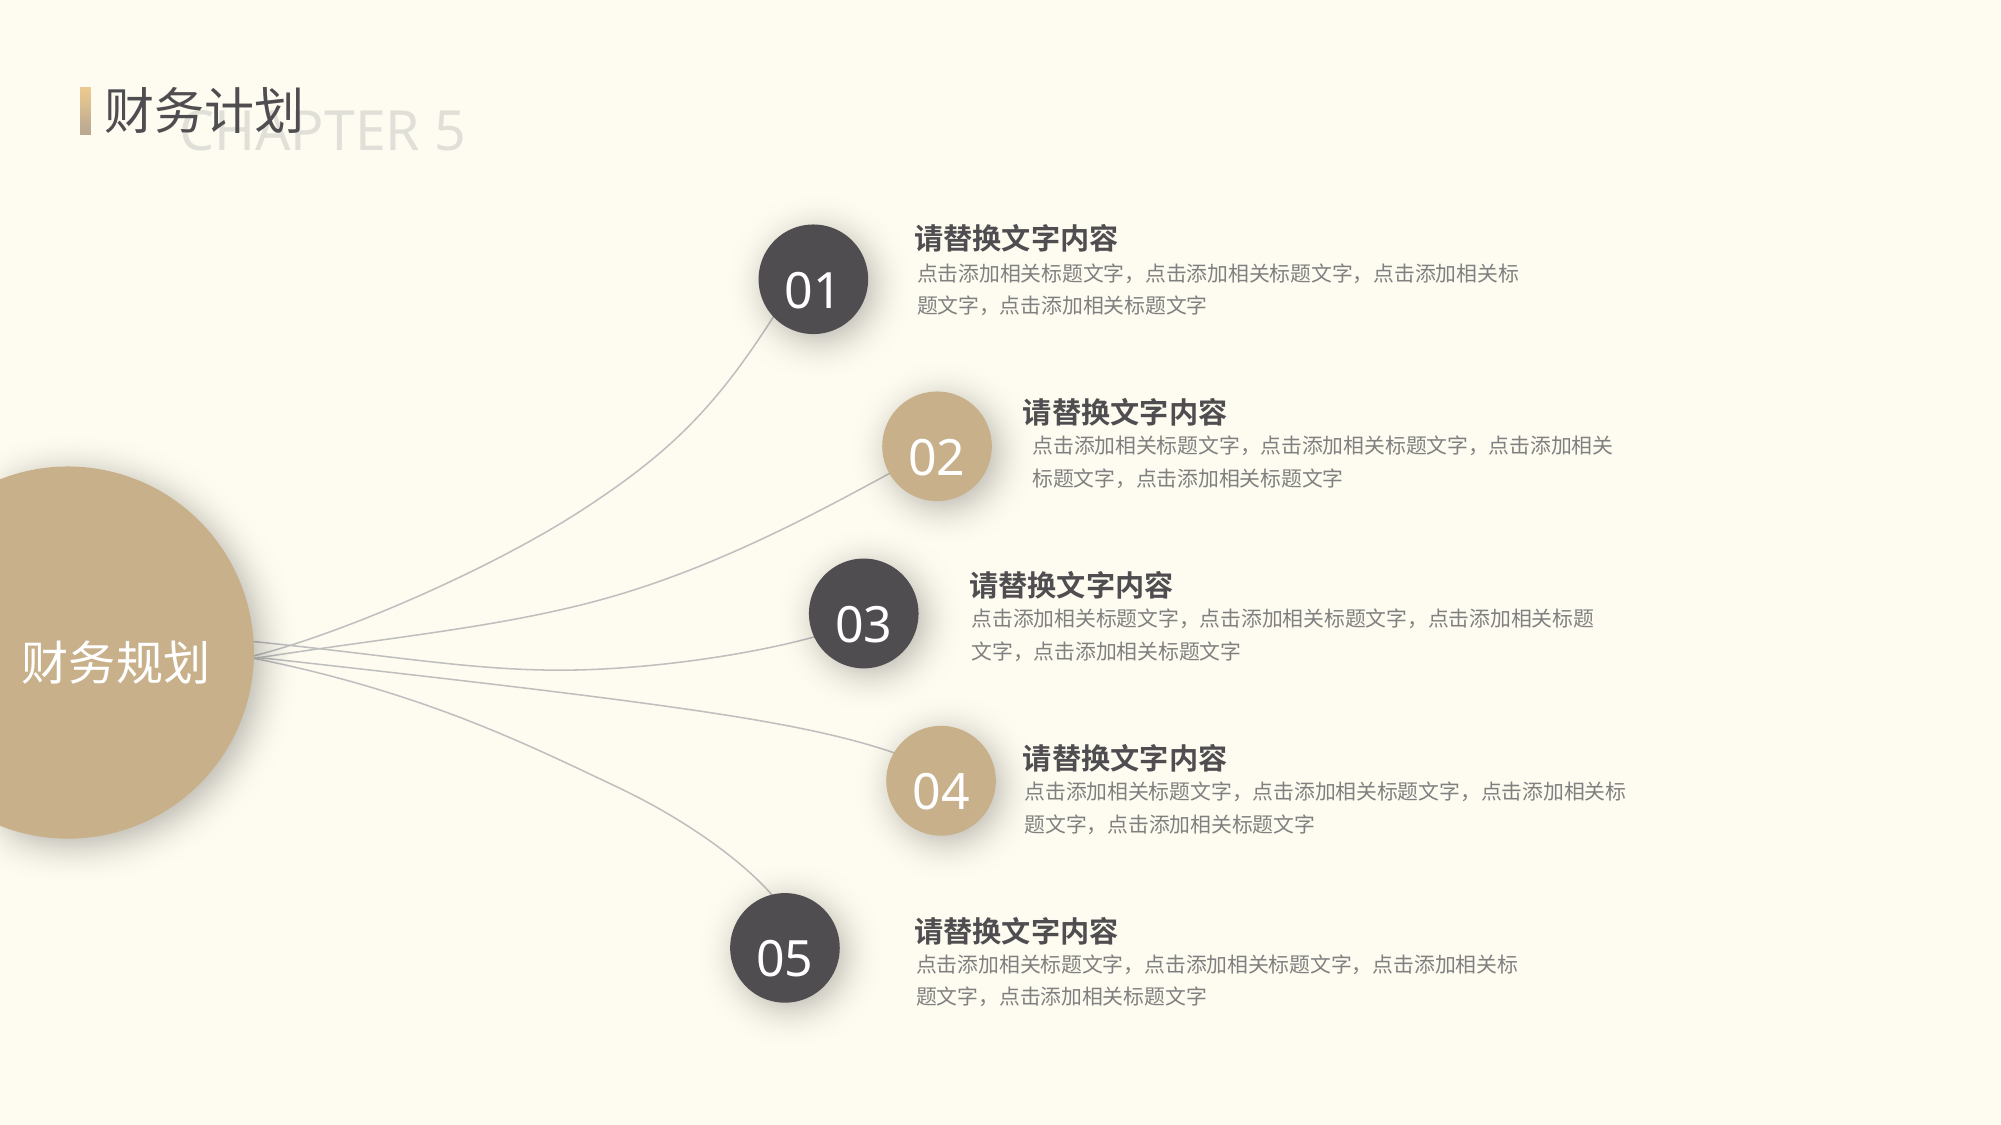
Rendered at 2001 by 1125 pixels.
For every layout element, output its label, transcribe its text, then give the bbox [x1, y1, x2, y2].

text_box 请替换文字内容 [1008, 376, 1242, 437]
text_box 05 [730, 919, 840, 1003]
text_box 财务计划 [89, 72, 320, 147]
text_box 请替换文字内容 [954, 549, 1189, 610]
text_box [247, 312, 940, 910]
text_box 01 [758, 224, 869, 310]
text_box 点击添加相关标题文字，点击添加相关标题文字，点击添加相关标题文字，点击添加相关标题文字 [957, 591, 1618, 671]
text_box 请替换文字内容 [1008, 723, 1242, 783]
text_box 04 [944, 725, 996, 836]
picture [80, 87, 91, 136]
text_box 请替换文字内容 [900, 203, 1134, 263]
text_box 02 [944, 391, 992, 501]
text_box CHAPTER 5 [164, 87, 482, 170]
text_box 点击添加相关标题文字，点击添加相关标题文字，点击添加相关标题文字，点击添加相关标题文字 [902, 937, 1537, 1016]
text_box 点击添加相关标题文字，点击添加相关标题文字，点击添加相关标题文字，点击添加相关标题文字 [1018, 418, 1649, 498]
text_box 请替换文字内容 [900, 896, 1134, 956]
text_box 财务规划 [0, 466, 242, 839]
text_box 点击添加相关标题文字，点击添加相关标题文字，点击添加相关标题文字，点击添加相关标题文字 [1010, 764, 1652, 844]
text_box 点击添加相关标题文字，点击添加相关标题文字，点击添加相关标题文字，点击添加相关标题文字 [902, 245, 1544, 325]
